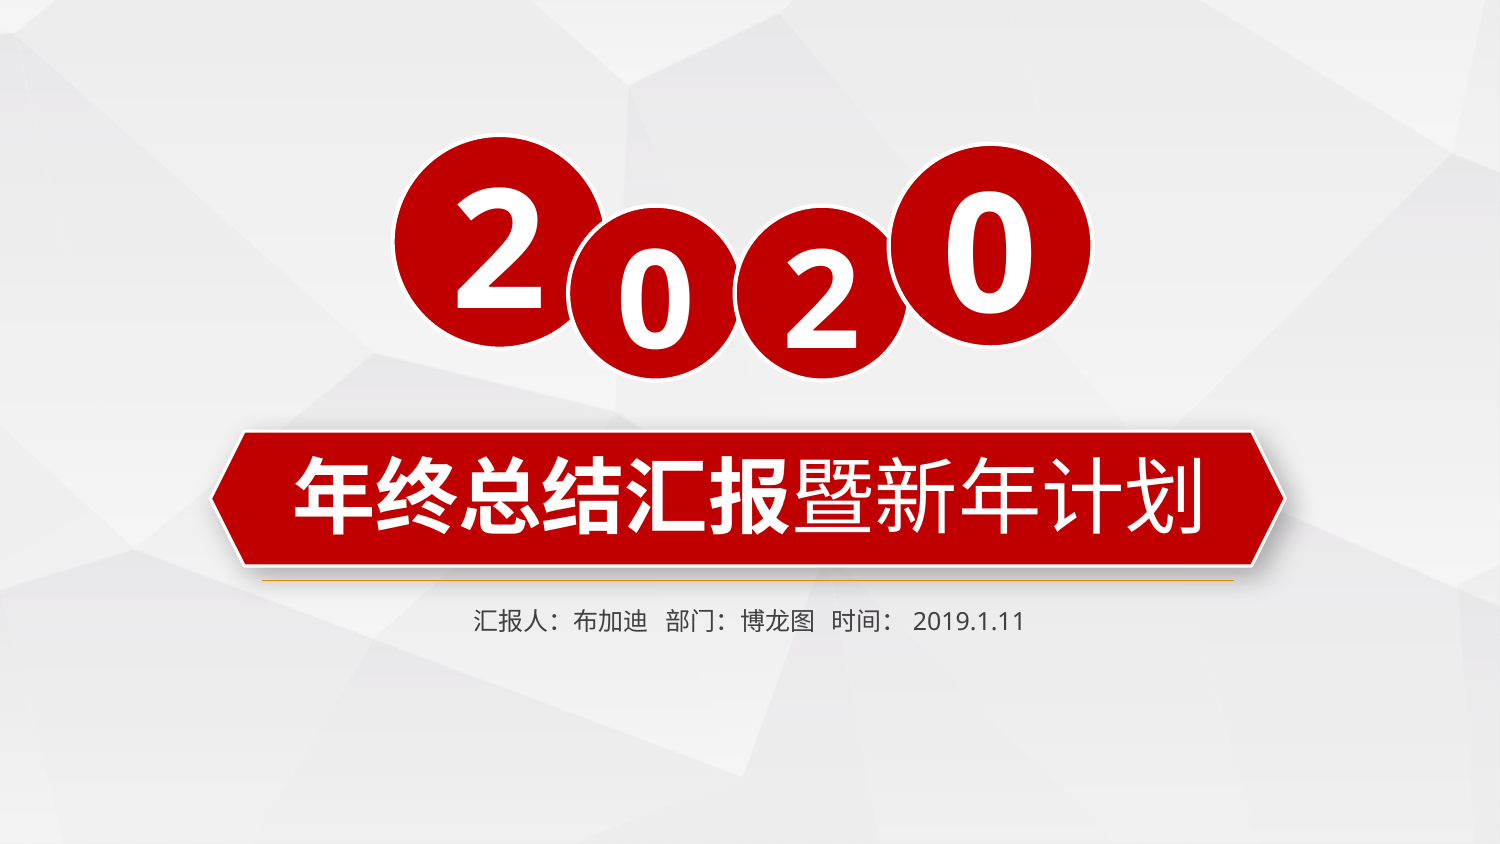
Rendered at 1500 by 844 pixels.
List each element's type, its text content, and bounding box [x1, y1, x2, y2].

picture [0, 0, 1500, 844]
text_box [222, 527, 1274, 569]
text_box 0 [565, 203, 739, 383]
text_box 年终总结汇报暨新年计划 [189, 462, 1311, 527]
text_box [226, 429, 1270, 462]
text_box 0 [886, 141, 1095, 350]
text_box 汇报人：布加迪 部门：博龙图 时间：2019.1.11 [392, 605, 1108, 635]
text_box 2 [390, 132, 606, 351]
text_box 2 [732, 203, 910, 383]
